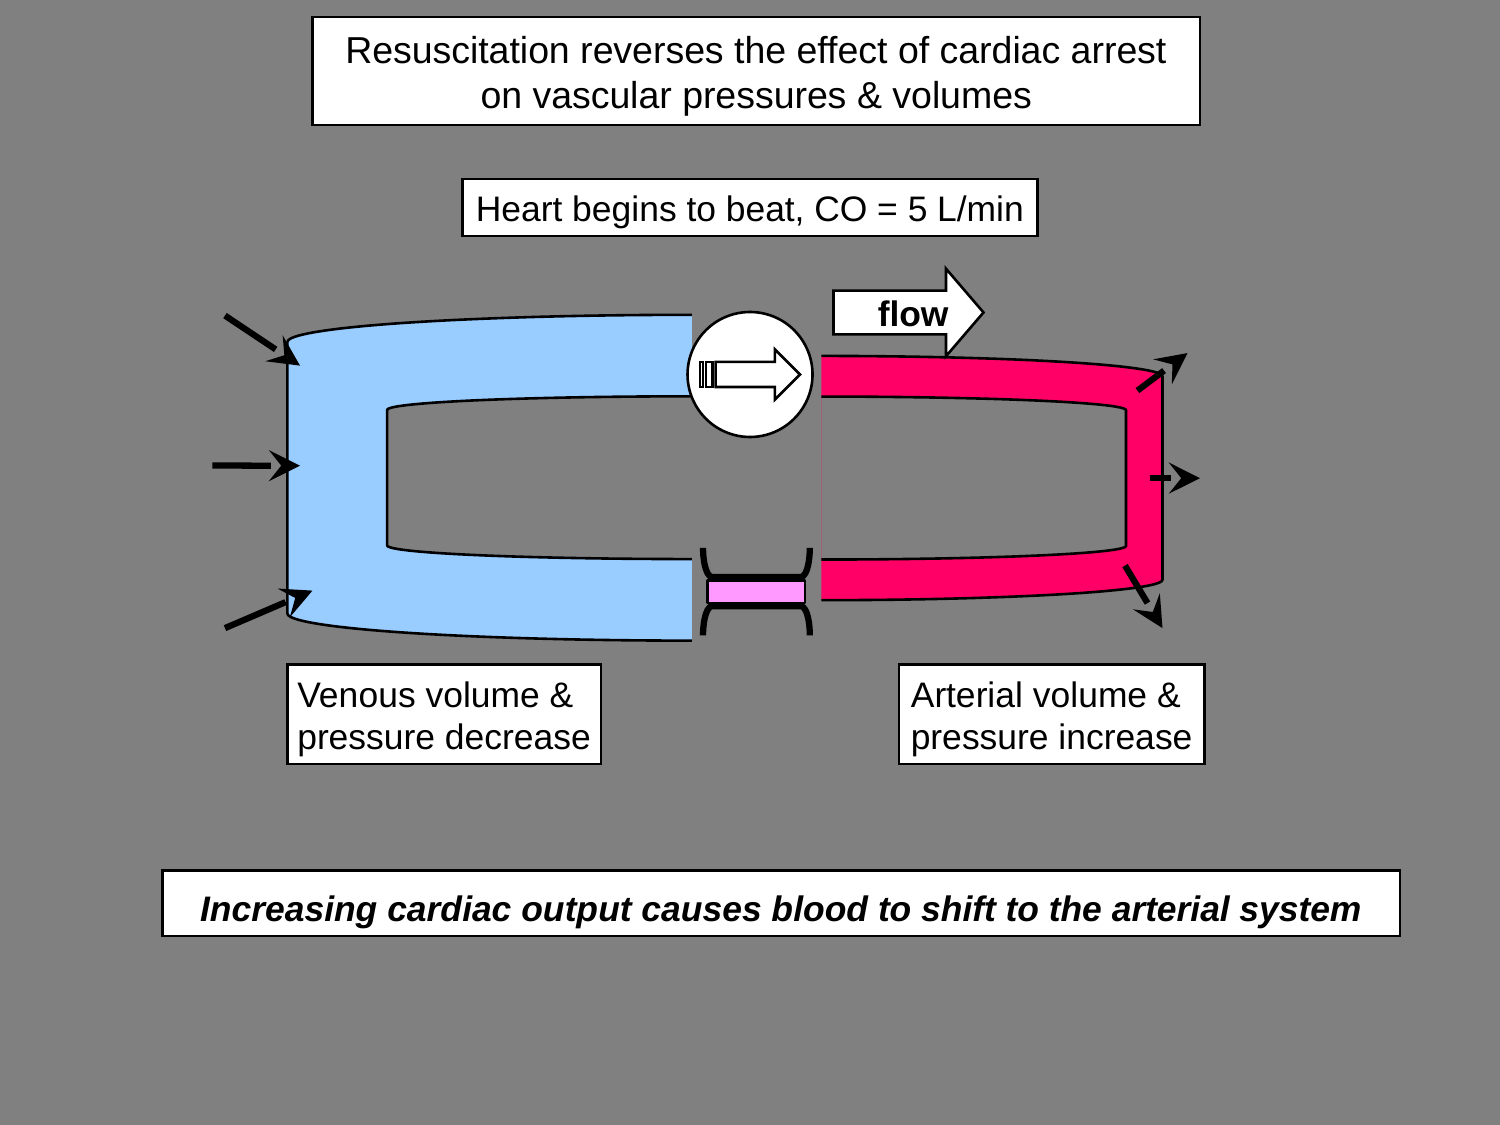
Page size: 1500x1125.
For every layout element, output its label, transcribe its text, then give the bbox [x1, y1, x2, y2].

text_box Heart begins to beat, CO = 5 L/min [462, 178, 1038, 236]
text_box Venous volume & pressure decrease [287, 664, 601, 765]
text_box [212, 268, 1201, 641]
title Resuscitation reverses the effect of cardiac arrest on vascular pressures & volumes [311, 16, 1201, 126]
text_box Increasing cardiac output causes blood to shift to the arterial system [162, 870, 1400, 936]
text_box Arterial volume & pressure increase [898, 664, 1205, 765]
